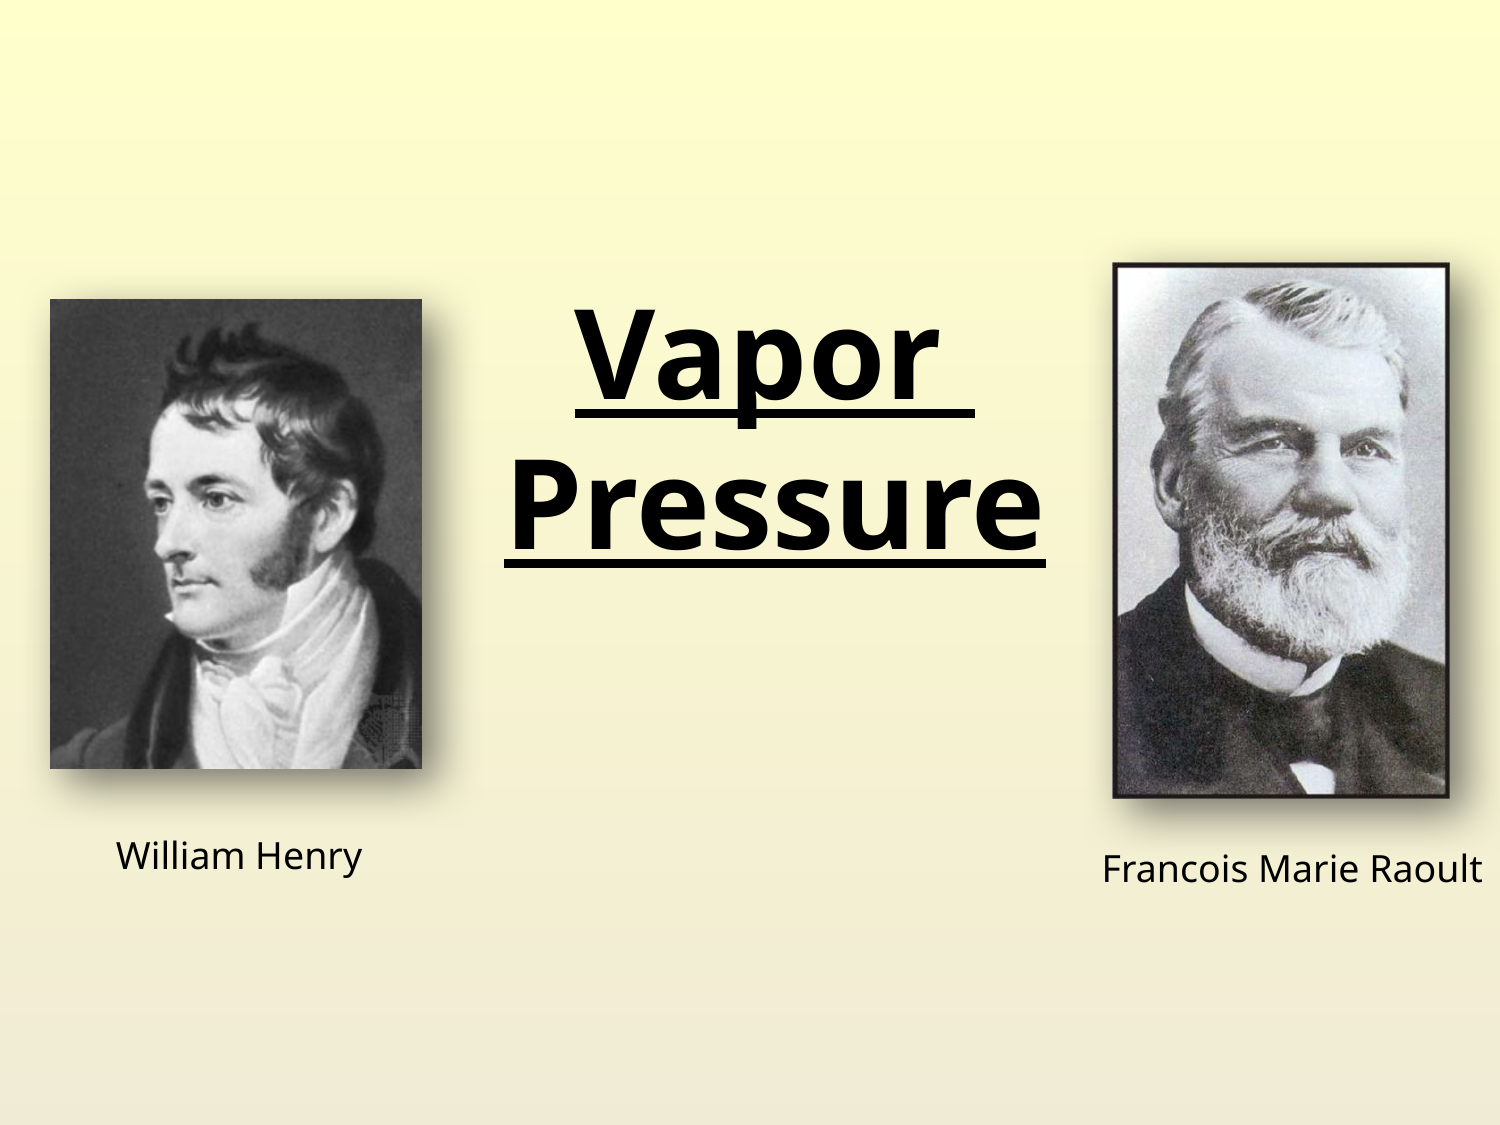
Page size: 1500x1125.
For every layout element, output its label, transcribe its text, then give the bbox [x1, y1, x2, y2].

text_box Francois Marie Raoult [1086, 837, 1499, 898]
picture [49, 299, 423, 769]
picture [1112, 262, 1451, 799]
text_box William Henry [101, 824, 378, 885]
title Vapor Pressure [487, 262, 1063, 588]
